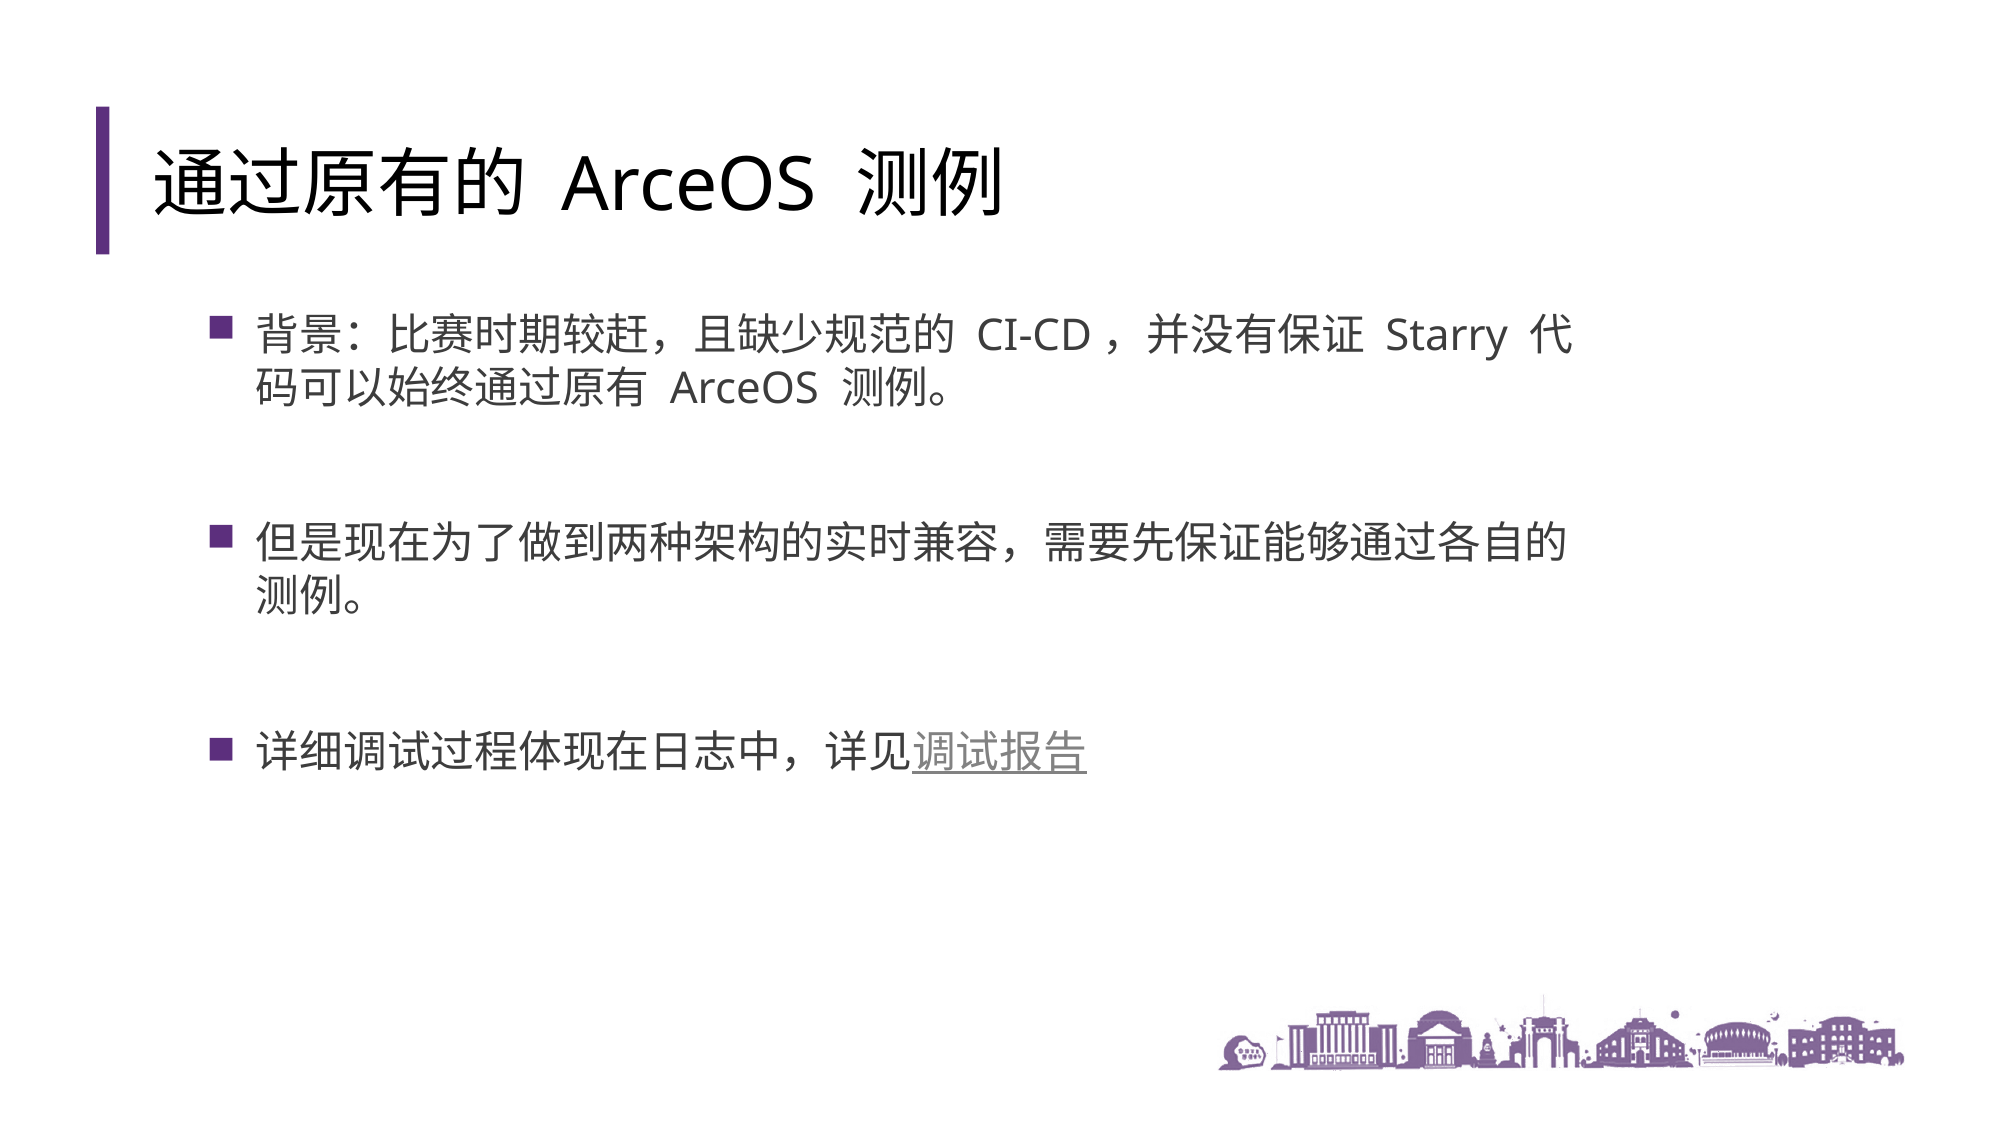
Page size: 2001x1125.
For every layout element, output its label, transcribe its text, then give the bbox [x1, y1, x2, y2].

text_box 通过原有的 ArceOS 测例 [137, 128, 1643, 233]
list 背景：比赛时期较赶，且缺少规范的 CI-CD，并没有保证 Starry 代码可以始终通过原有 ArceOS 测例。 但是现在为了做到两种架构的实时兼容，需要先保证能够通过各自的测例。 详细调试过程体现在日志中，详见调试报告 [137, 299, 1625, 1014]
